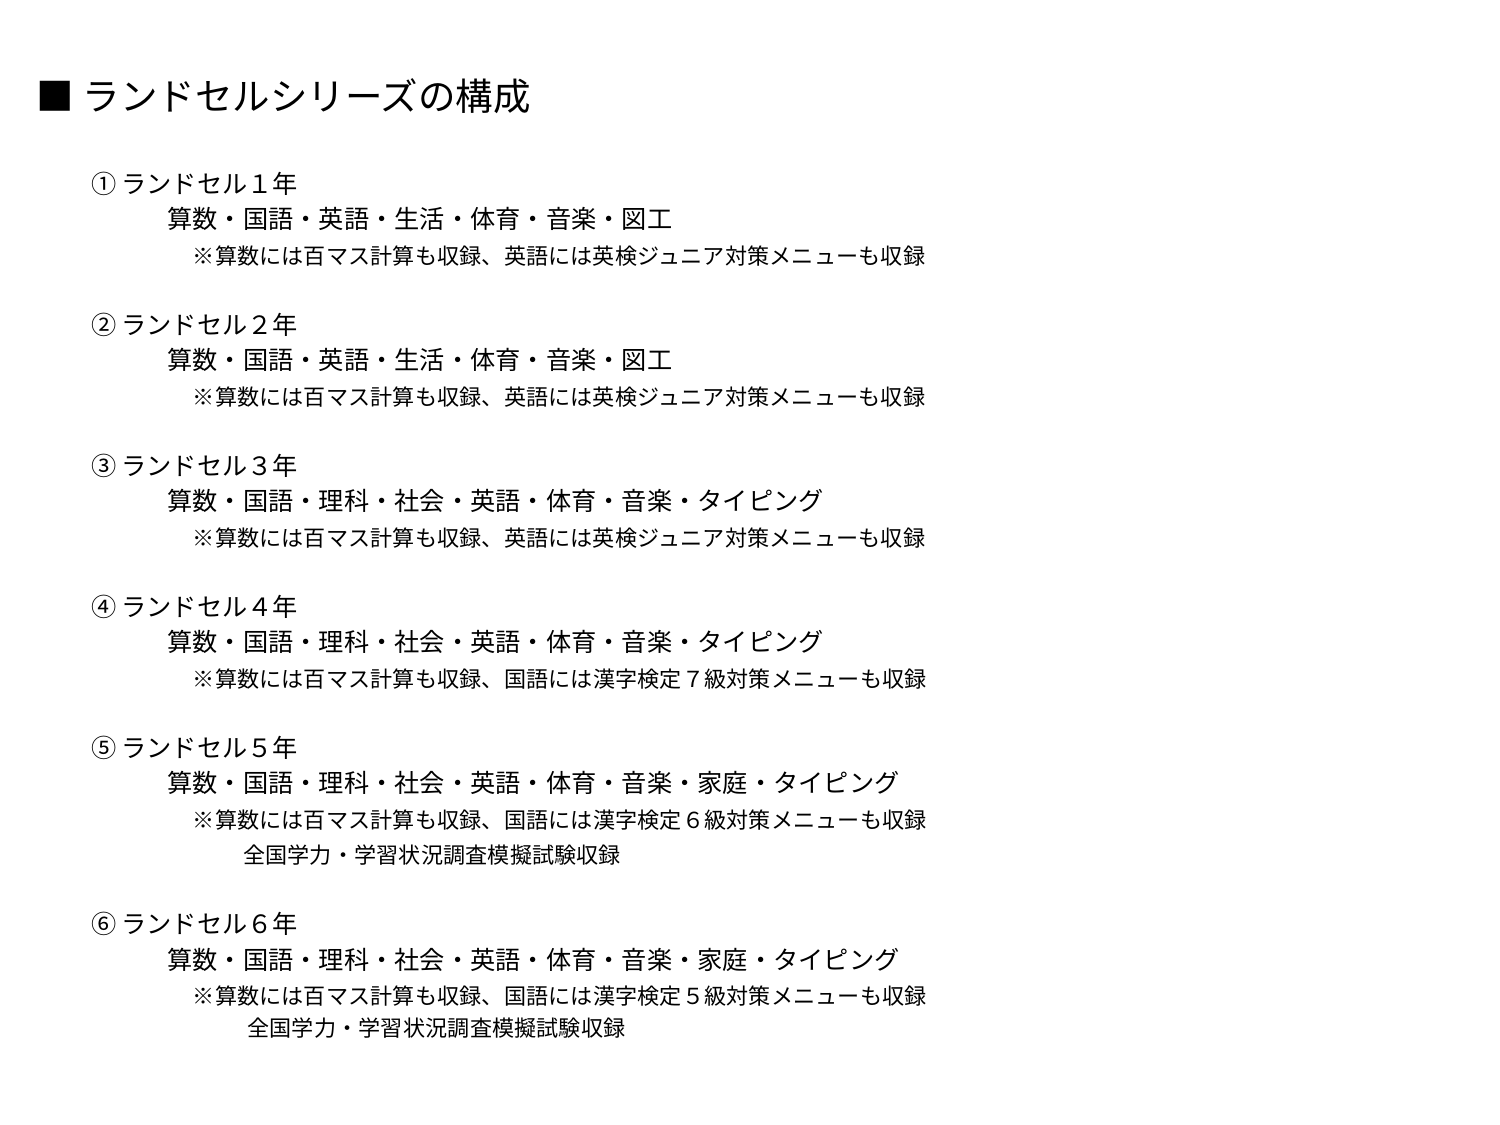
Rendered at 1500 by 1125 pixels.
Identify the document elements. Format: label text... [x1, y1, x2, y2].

list ①ランドセル１年 算数・国語・英語・生活・体育・音楽・図工 ※算数には百マス計算も収録、英語には英検ジュニア対策メニューも収録 ②ランドセル２年 算数・国語・英語・生活・体育・音楽・図工 ※算数には百マス計算も収録、英語には英検ジュニア対策メニューも収録 ③ランドセル３年 算数・国語・理科・社会・英語・体育・音楽・タイピング ※算数には百マス計算も収録、英語には英検ジュニア対策メニューも収録 ④ランドセル４年 算数・国語・理科・社会・英語・体育・音楽・タイピング ※算数には百マス計算も収録、国語には漢字検定７級対策メニューも収録 ⑤ランドセル５年 算数・国語・理科・社会・英語・体育・音楽・家庭・タイピング ※算数には百マス計算も収録、国語には漢字検定６級対策メニューも収録 全国学力・学習状況調査模擬試験収録 ⑥ランドセル６年 算数・国語・理科・社会・英語・体育・音楽・家庭・タイピング ※算数には百マス計算も収録、国語には漢字検定５級対策メニューも収録 全国学力・学習状況調査模擬試験収録 [76, 160, 1128, 1059]
title ■ランドセルシリーズの構成 [0, 30, 904, 201]
